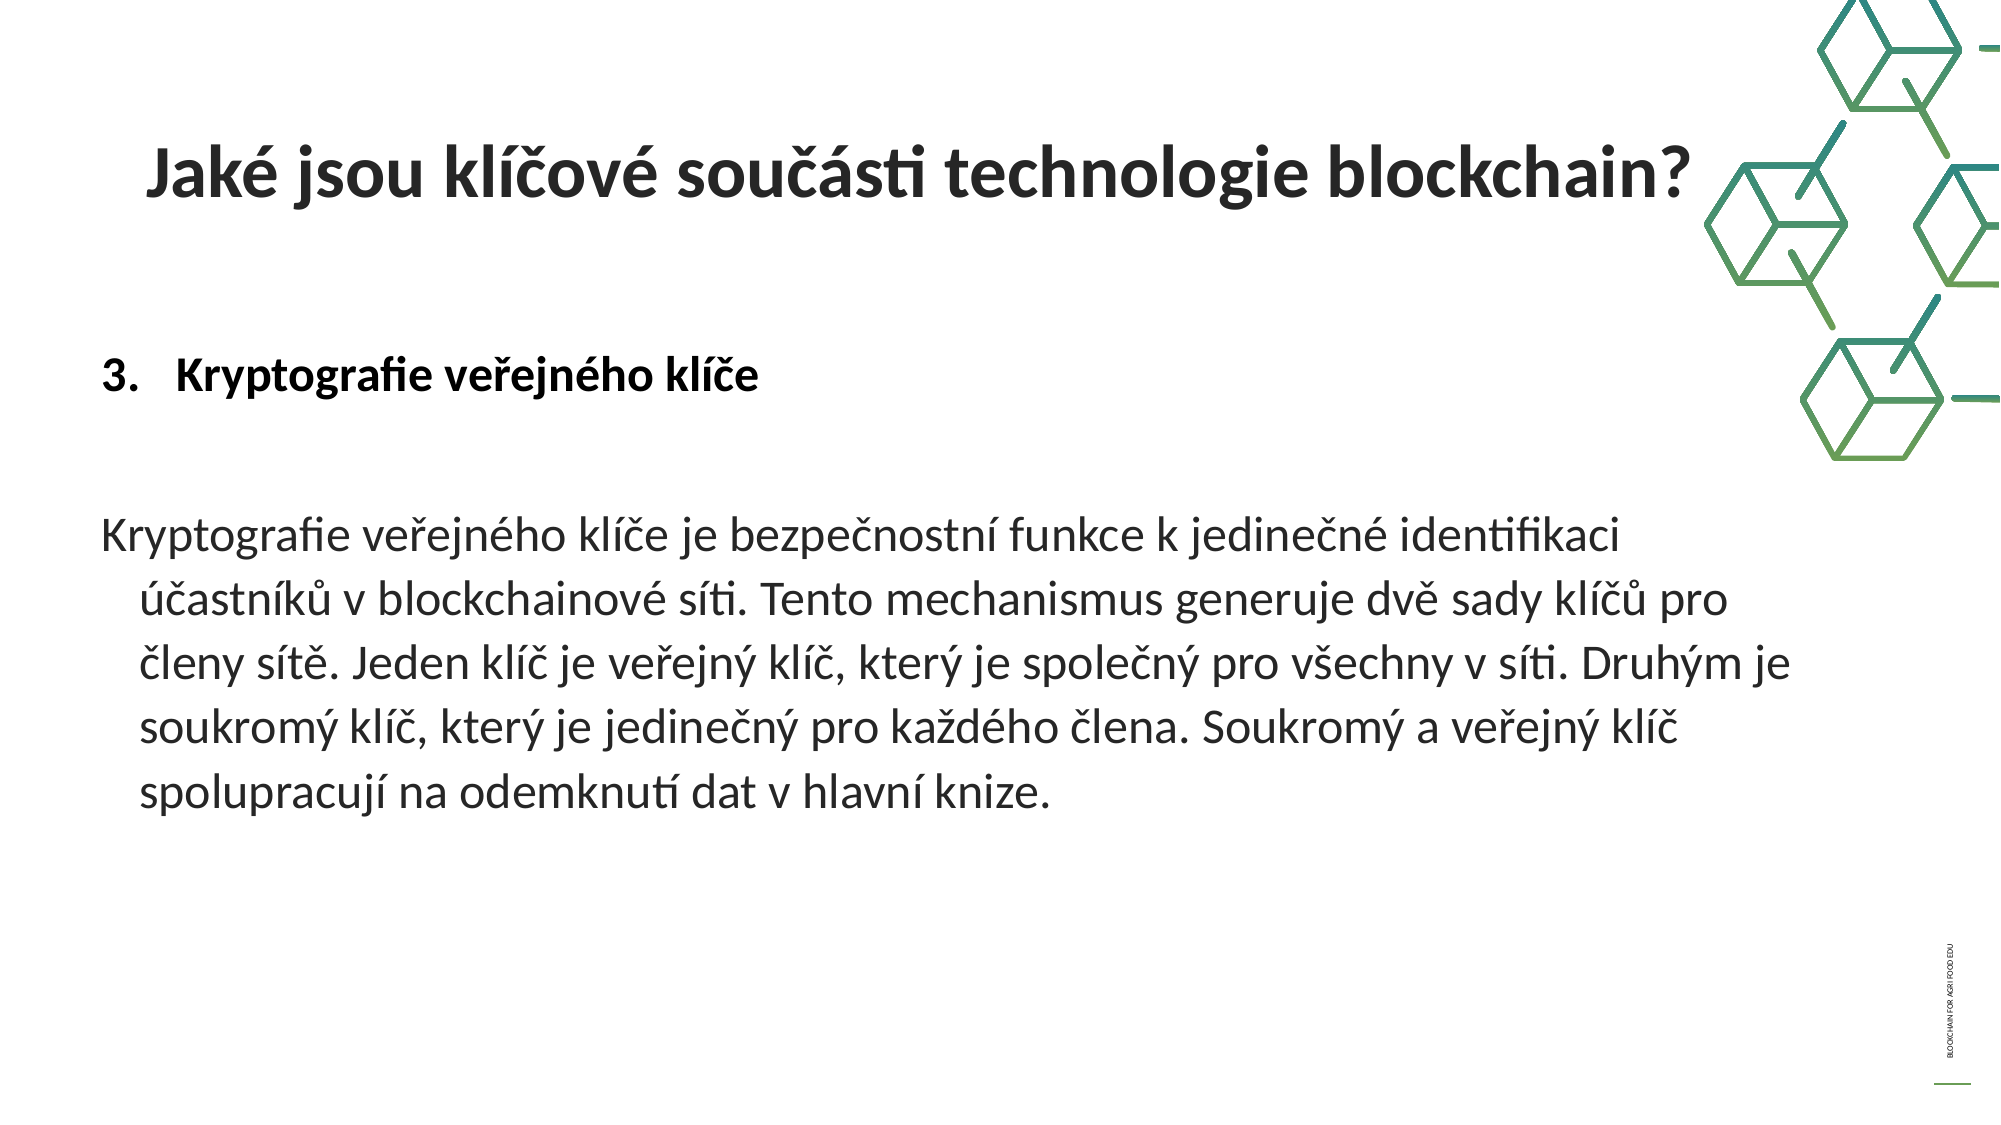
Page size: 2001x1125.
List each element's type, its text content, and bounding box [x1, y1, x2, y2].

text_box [1703, 0, 2000, 462]
list Jaké jsou klíčové součásti technologie blockchain? [130, 124, 1698, 337]
list Kryptografie veřejného klíče Kryptografie veřejného klíče je bezpečnostní funkce k jedinečné identifikaci účastníků v blockchainové síti. Tento mechanismus generuje dvě sady klíčů pro členy sítě. Jeden klíč je veřejný klíč, který je společný pro všechny v síti. Druhým je soukromý klíč, který je jedinečný pro každého člena. Soukromý a veřejný klíč spolupracují na odemknutí dat v hlavní knize. [86, 329, 1825, 1100]
